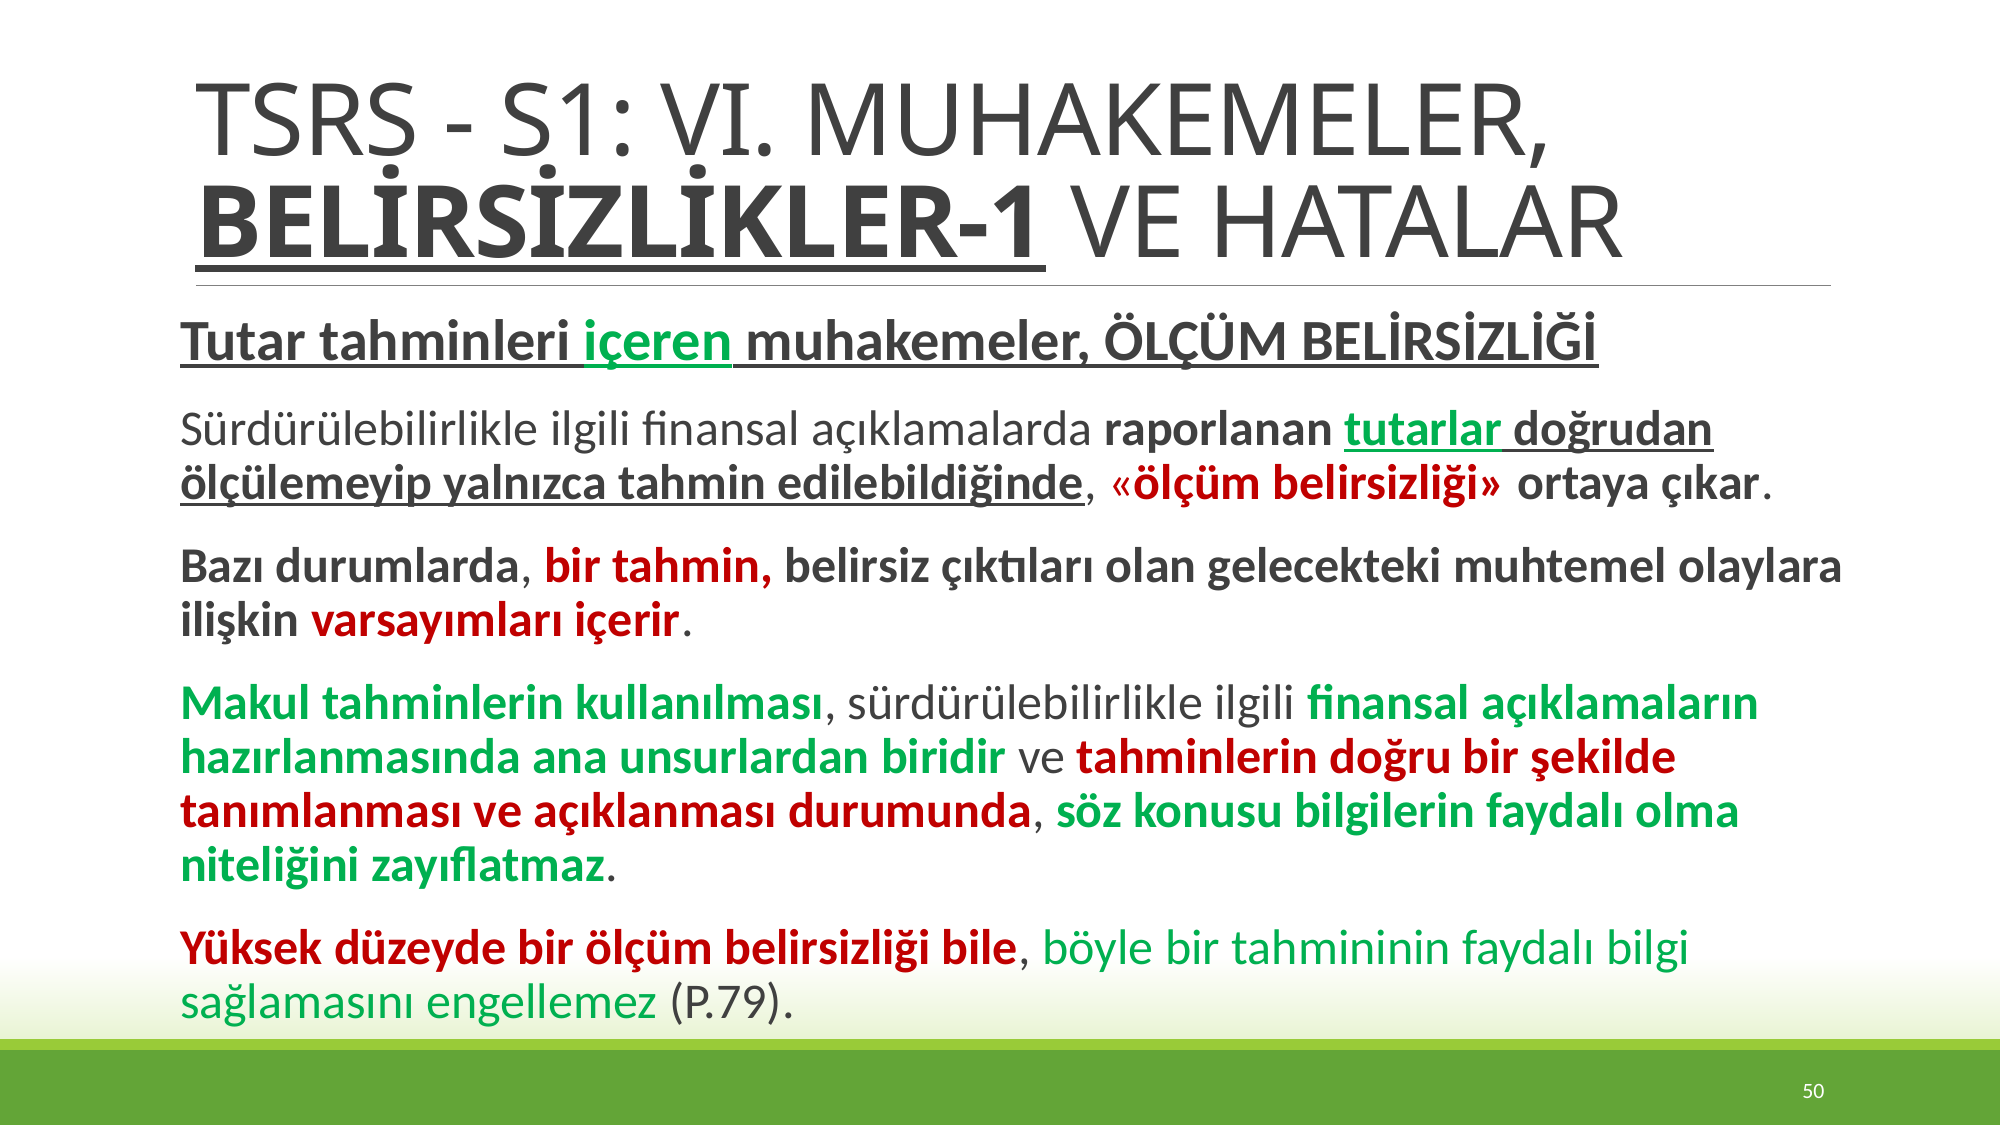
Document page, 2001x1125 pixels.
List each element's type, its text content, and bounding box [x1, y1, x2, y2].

title TSRS - S1: VI. MUHAKEMELER, BELİRSİZLİKLER-1 VE HATALAR [180, 47, 1830, 285]
slide_number 50 [1624, 1059, 1840, 1120]
list Tutar tahminleri içeren muhakemeler, ÖLÇÜM BELİRSİZLİĞİ Sürdürülebilirlikle ilgili finansal açıklamalarda raporlanan tutarlar doğrudan ölçülemeyip yalnızca tahmin edilebildiğinde, «ölçüm belirsizliği» ortaya çıkar. Bazı durumlarda, bir tahmin, belirsiz çıktıları olan gelecekteki muhtemel olaylara ilişkin varsayımları içerir. Makul tahminlerin kullanılması, sürdürülebilirlikle ilgili finansal açıklamaların hazırlanmasında ana unsurlardan biridir ve tahminlerin doğru bir şekilde tanımlanması ve açıklanması durumunda, söz konusu bilgilerin faydalı olma niteliğini zayıflatmaz. Yüksek düzeyde bir ölçüm belirsizliği bile, böyle bir tahmininin faydalı bilgi sağlamasını engellemez (P.79). [180, 302, 1845, 1060]
